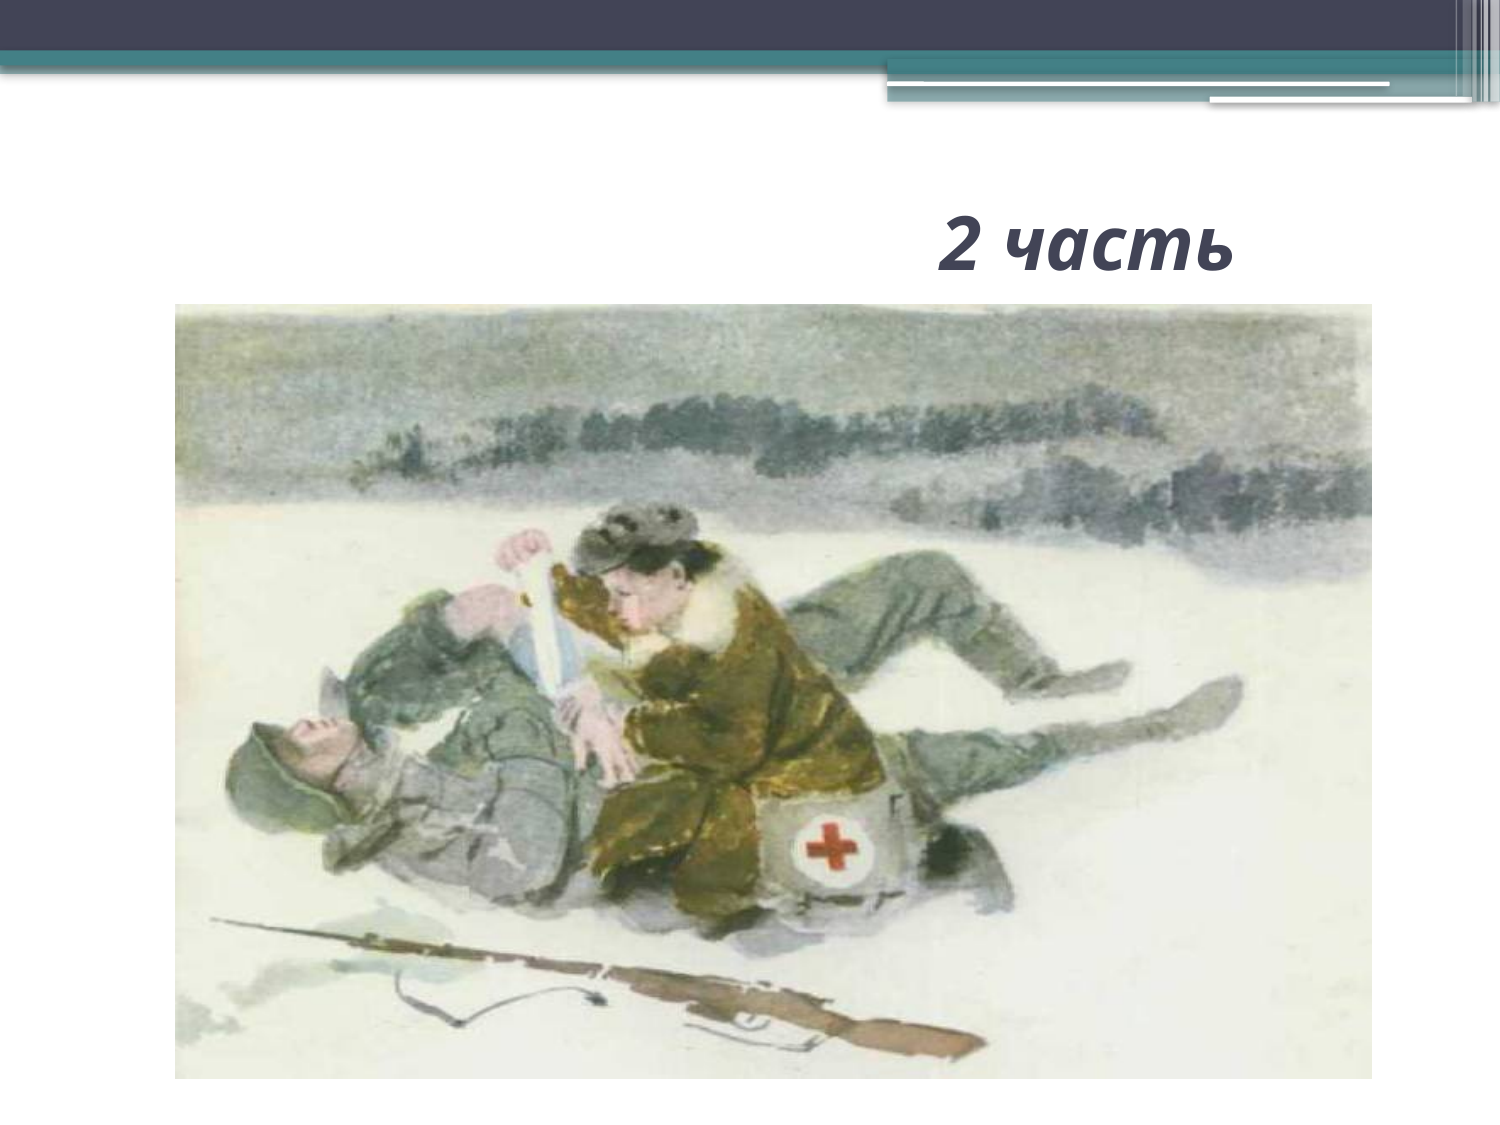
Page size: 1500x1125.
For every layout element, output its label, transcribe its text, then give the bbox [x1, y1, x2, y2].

title 2 часть [925, 187, 1425, 293]
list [175, 304, 1372, 1079]
